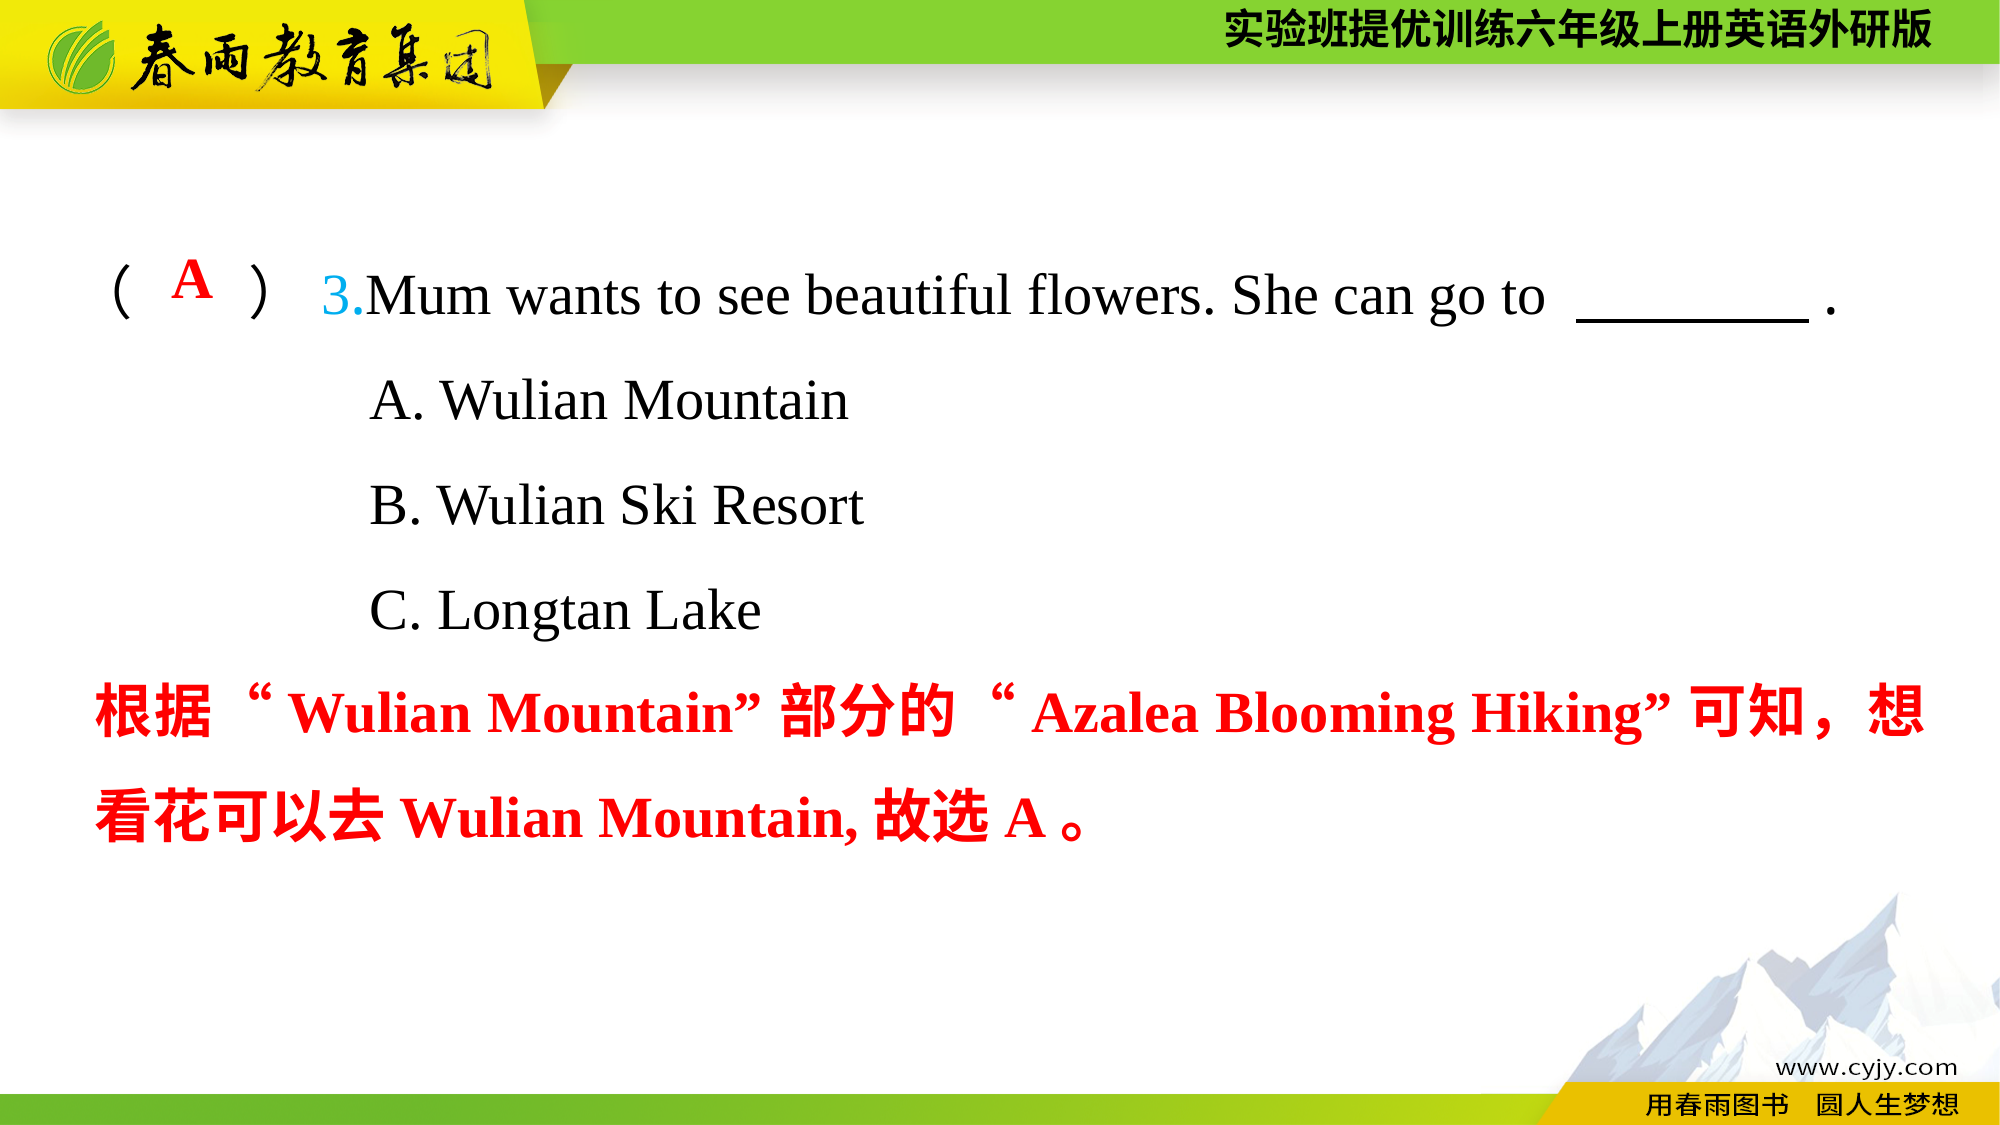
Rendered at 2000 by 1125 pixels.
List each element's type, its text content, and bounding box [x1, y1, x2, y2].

picture [0, 0, 2000, 1125]
list （ ）3.Mum wants to see beautiful flowers. She can go to . A. Wulian Mountain B. Wulian Ski Resort C. Longtan Lake [59, 213, 1944, 641]
text_box 根据“Wulian Mountain”部分的“Azalea Blooming Hiking”可知，想看花可以去Wulian Mountain,故选A。 [79, 632, 1941, 858]
text_box A [156, 233, 221, 318]
